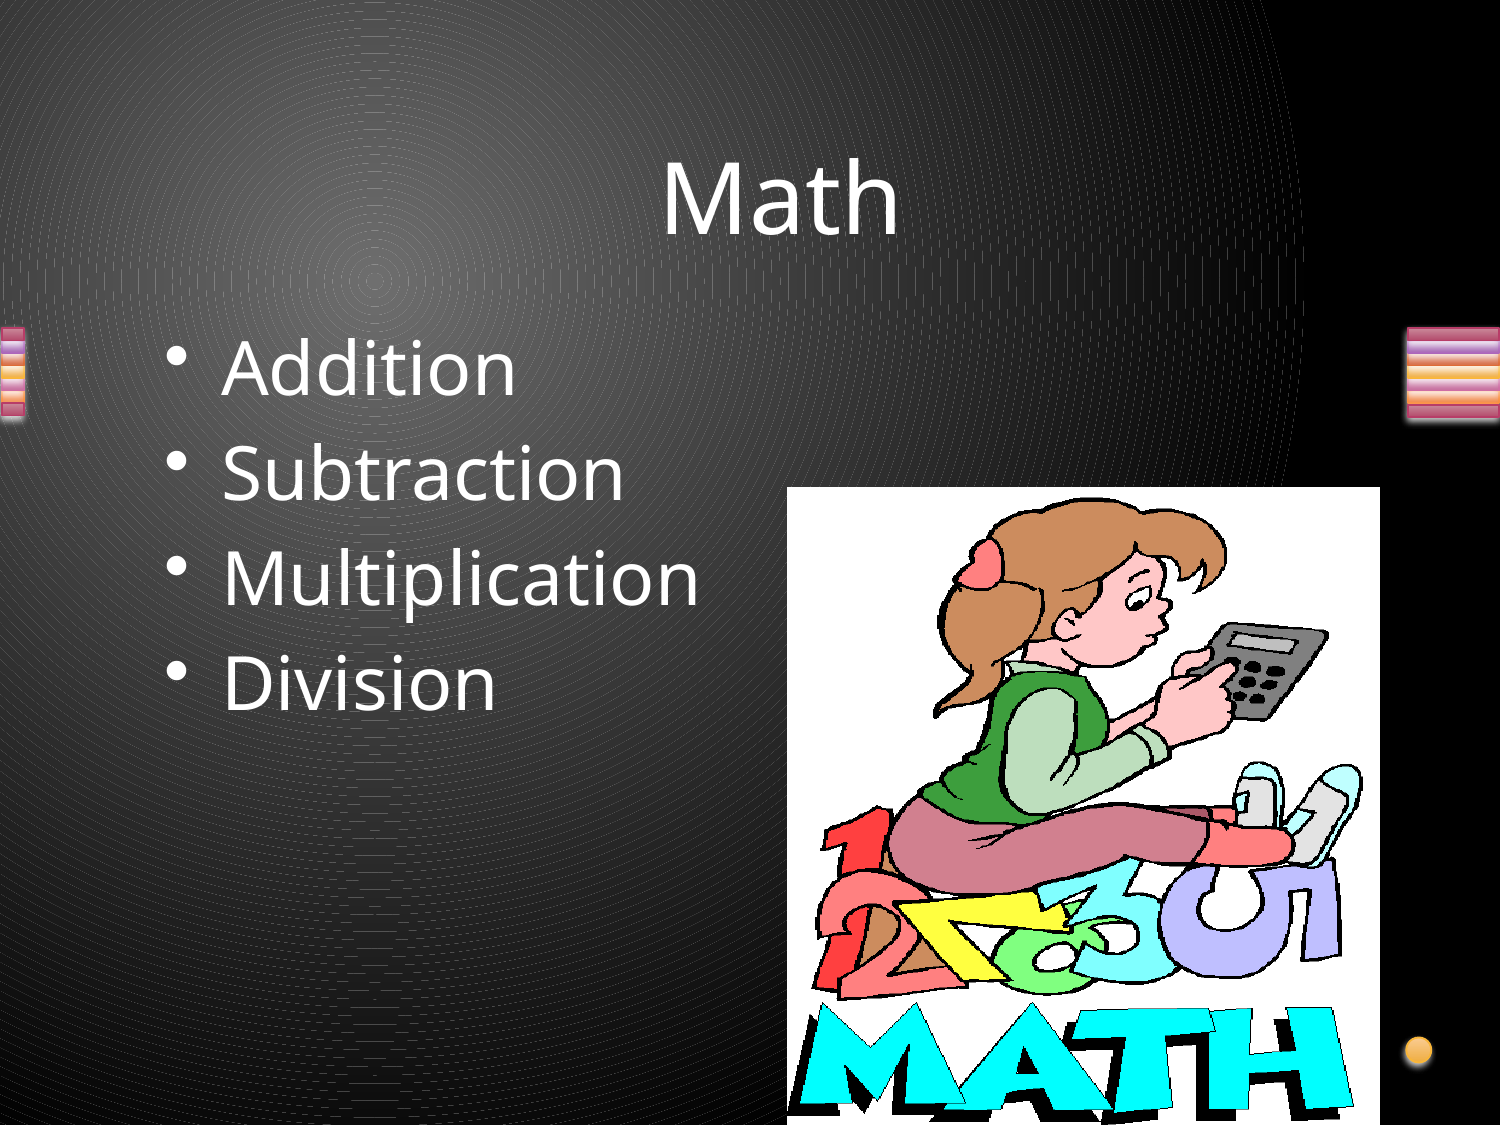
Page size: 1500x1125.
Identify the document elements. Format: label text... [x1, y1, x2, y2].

title Math [150, 75, 1413, 263]
list Addition Subtraction Multiplication Division [150, 312, 1375, 1005]
picture [787, 487, 1380, 1125]
